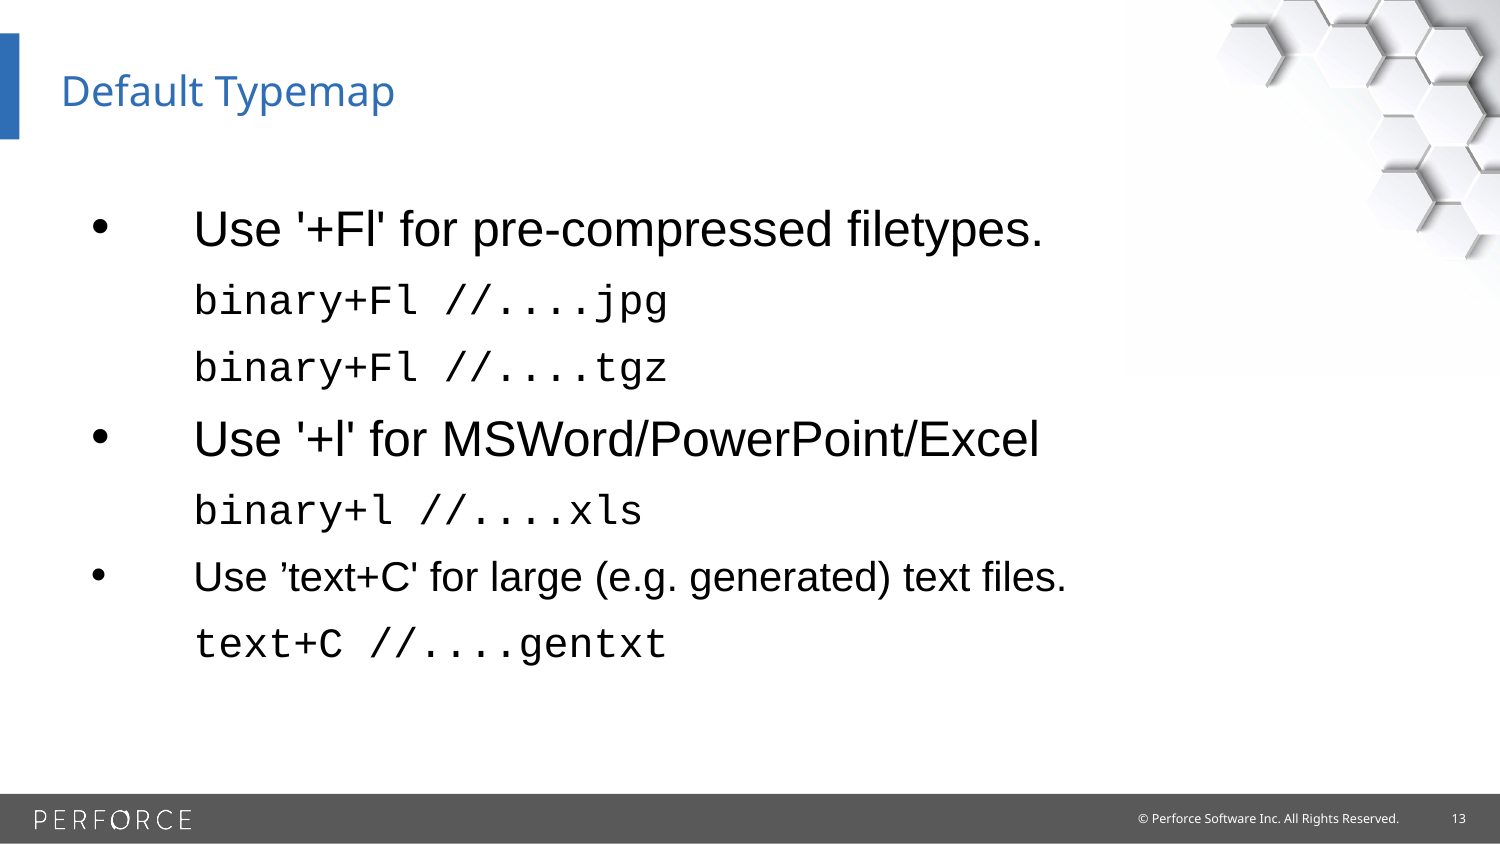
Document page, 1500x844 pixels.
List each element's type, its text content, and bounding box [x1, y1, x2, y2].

text_box Use '+Fl' for pre-compressed filetypes. binary+Fl //....jpg binary+Fl //....tgz Use '+l' for MSWord/PowerPoint/Excel binary+l //....xls Use ’text+C' for large (e.g. generated) text files. text+C //....gentxt [74, 188, 1425, 736]
picture [1123, 0, 1500, 377]
title Default Typemap [60, 41, 1222, 132]
picture [34, 808, 192, 831]
